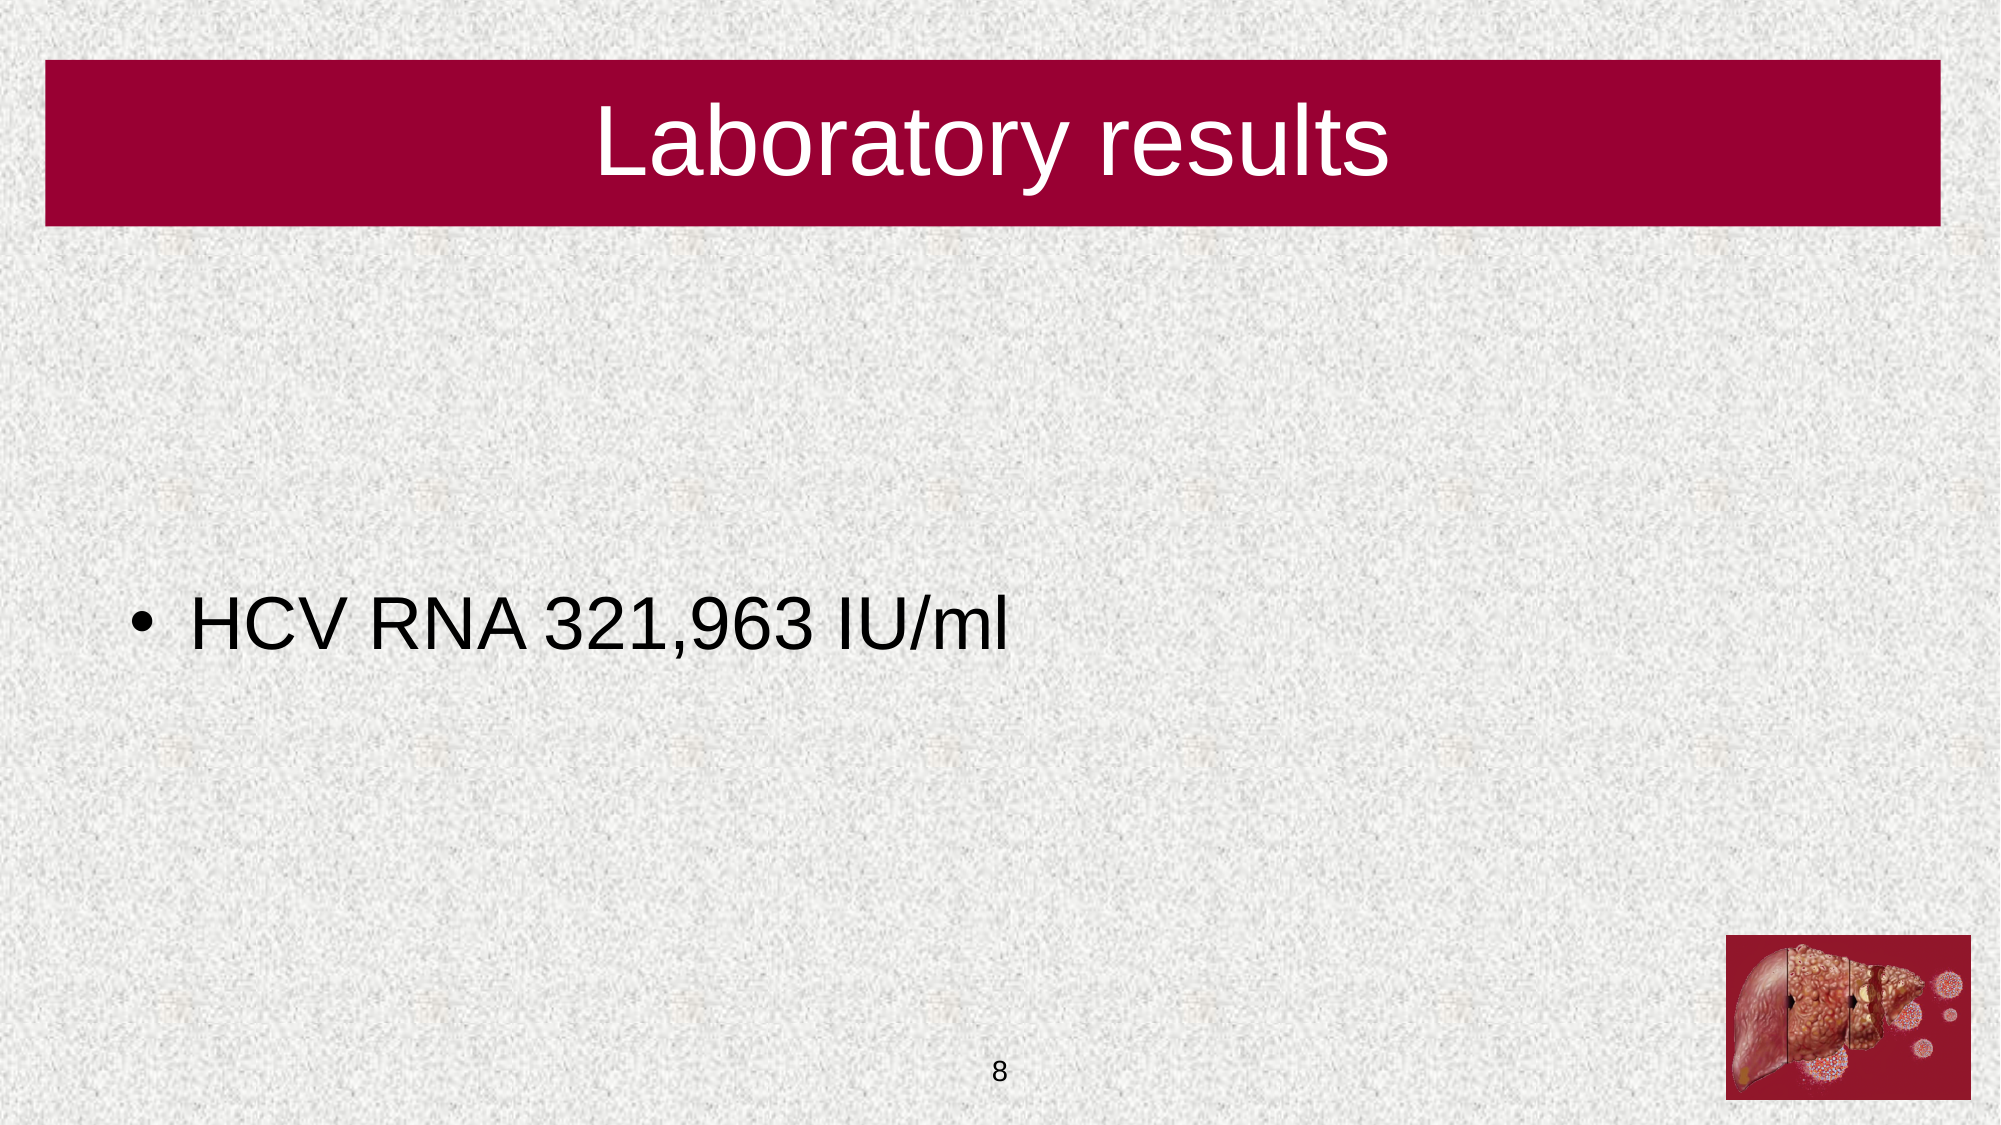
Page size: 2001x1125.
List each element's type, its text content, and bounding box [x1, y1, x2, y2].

list HCV RNA 321,963 IU/ml [114, 577, 1885, 690]
picture [0, 0, 2001, 1125]
title Laboratory results [45, 59, 1941, 227]
slide_number 8 [774, 1039, 1225, 1100]
